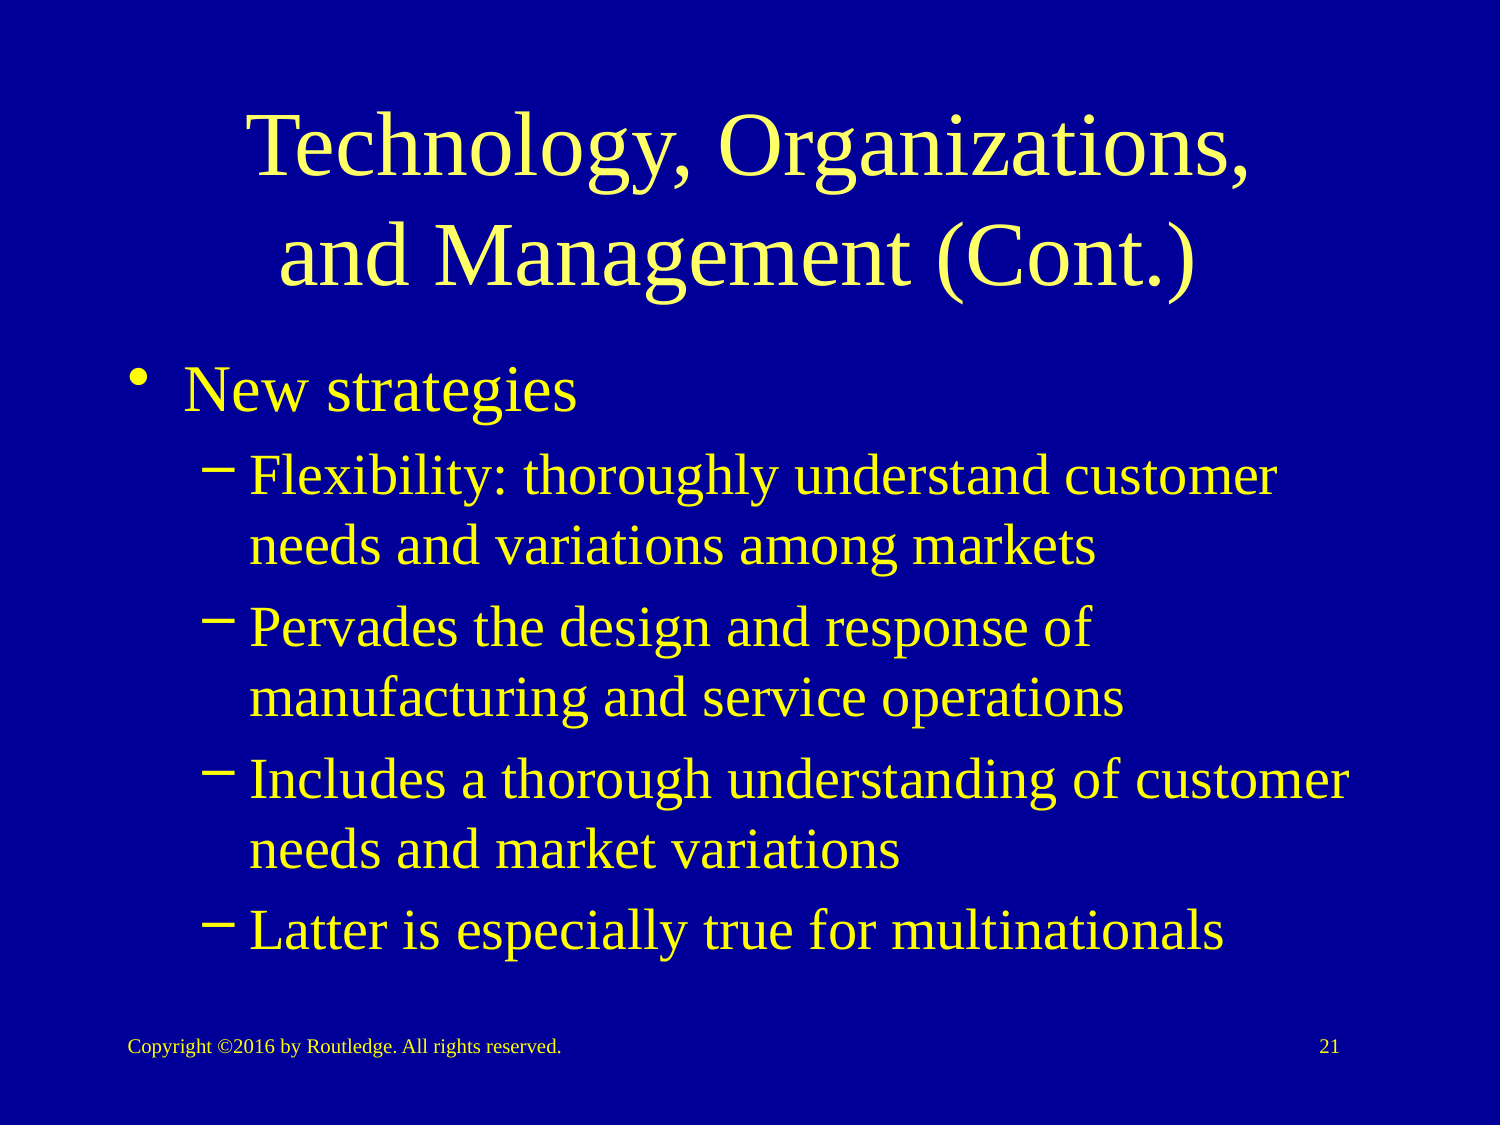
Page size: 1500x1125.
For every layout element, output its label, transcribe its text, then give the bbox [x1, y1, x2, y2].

title Technology, Organizations, and Management (Cont.) [112, 99, 1388, 288]
slide_number 21 [1303, 1024, 1388, 1101]
footer Copyright ©2016 by Routledge. All rights reserved. [111, 1024, 1267, 1101]
list New strategies Flexibility: thoroughly understand customer needs and variations among markets Pervades the design and response of manufacturing and service operations Includes a thorough understanding of customer needs and market variations Latter is especially true for multinationals [112, 337, 1388, 1013]
